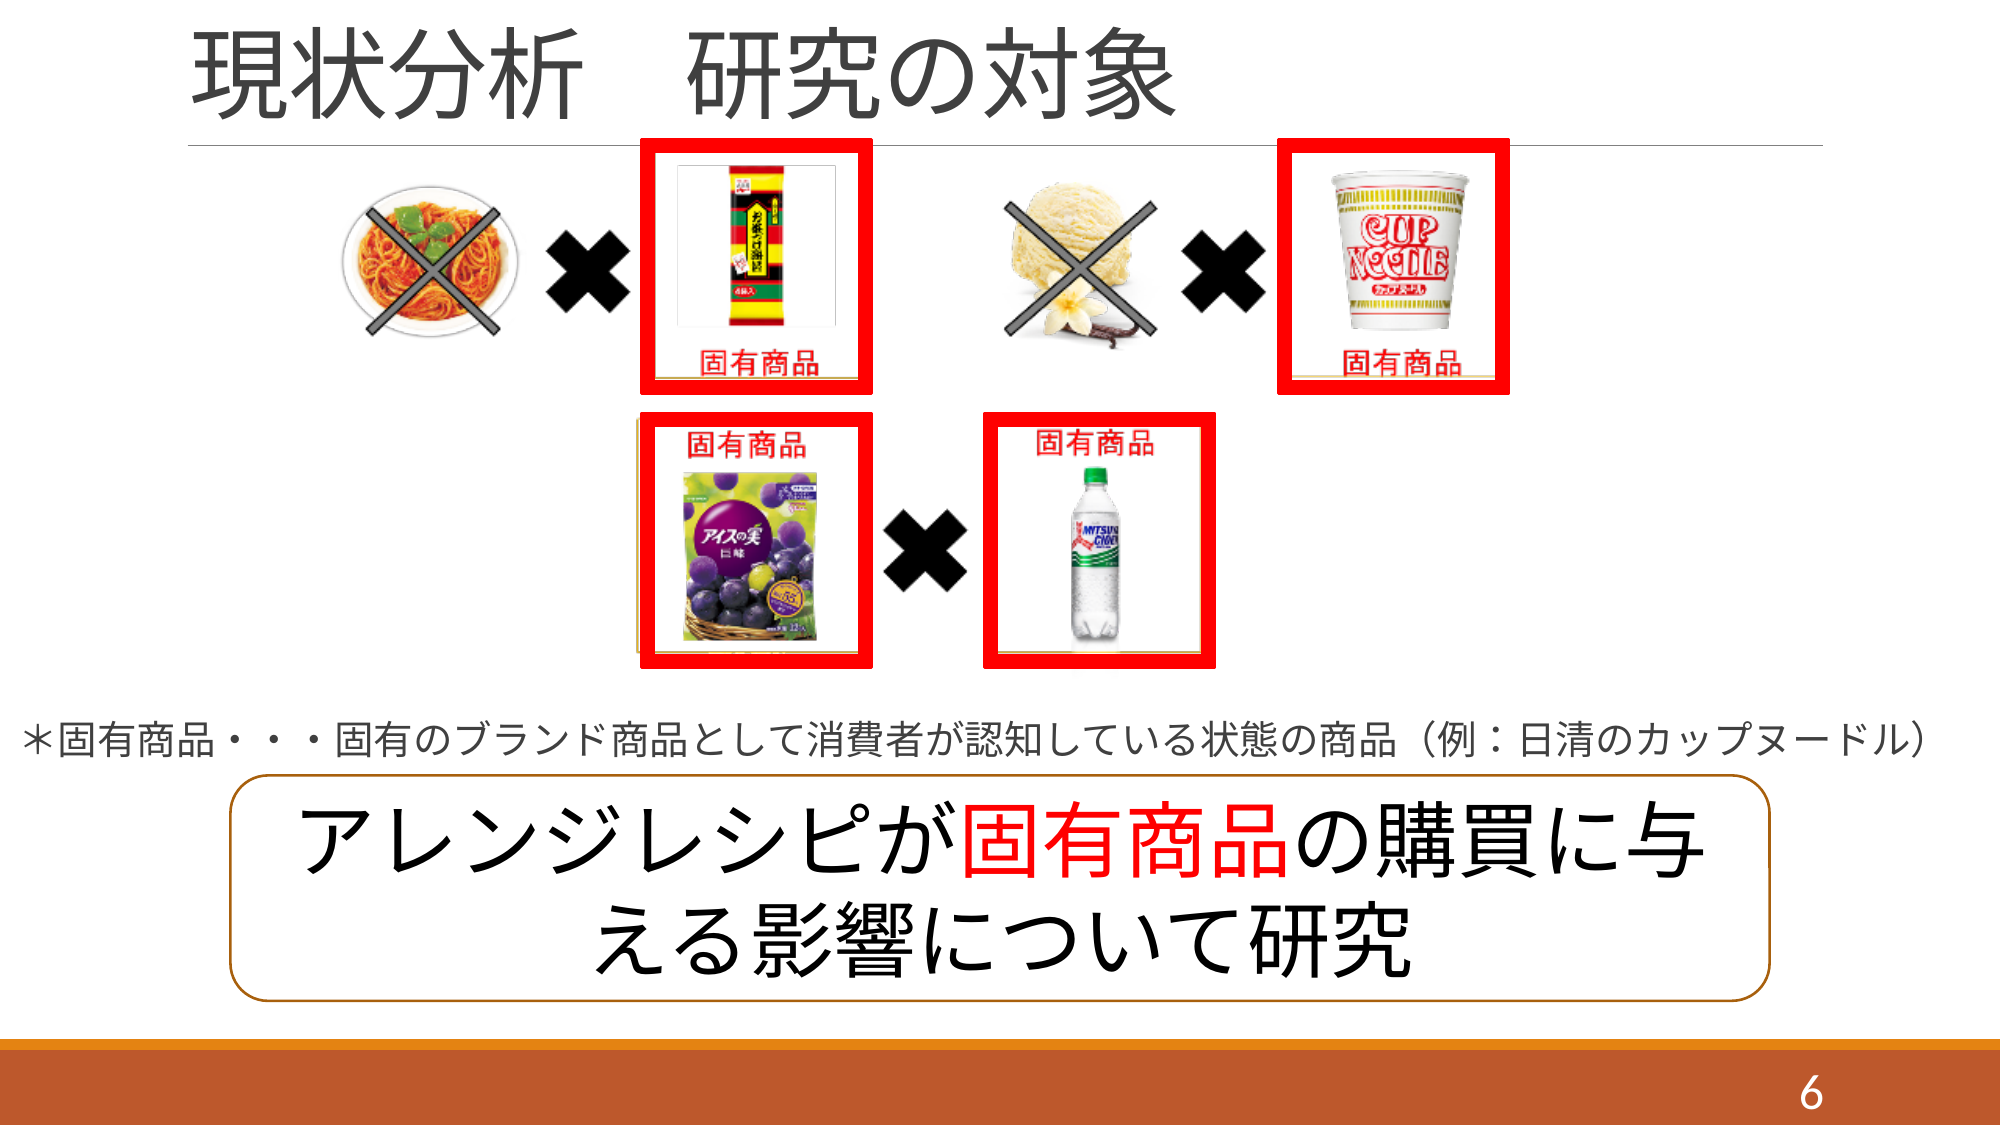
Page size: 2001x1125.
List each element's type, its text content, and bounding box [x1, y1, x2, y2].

title 現状分析 研究の対象 [174, 13, 1825, 140]
picture [337, 144, 1510, 695]
slide_number 6 [1624, 1059, 1840, 1120]
list ＊固有商品・・・固有のブランド商品として消費者が認知している状態の商品（例：日清のカップヌードル） [18, 712, 2000, 776]
text_box アレンジレシピが固有商品の購買に与える影響について研究 [229, 774, 1771, 1003]
